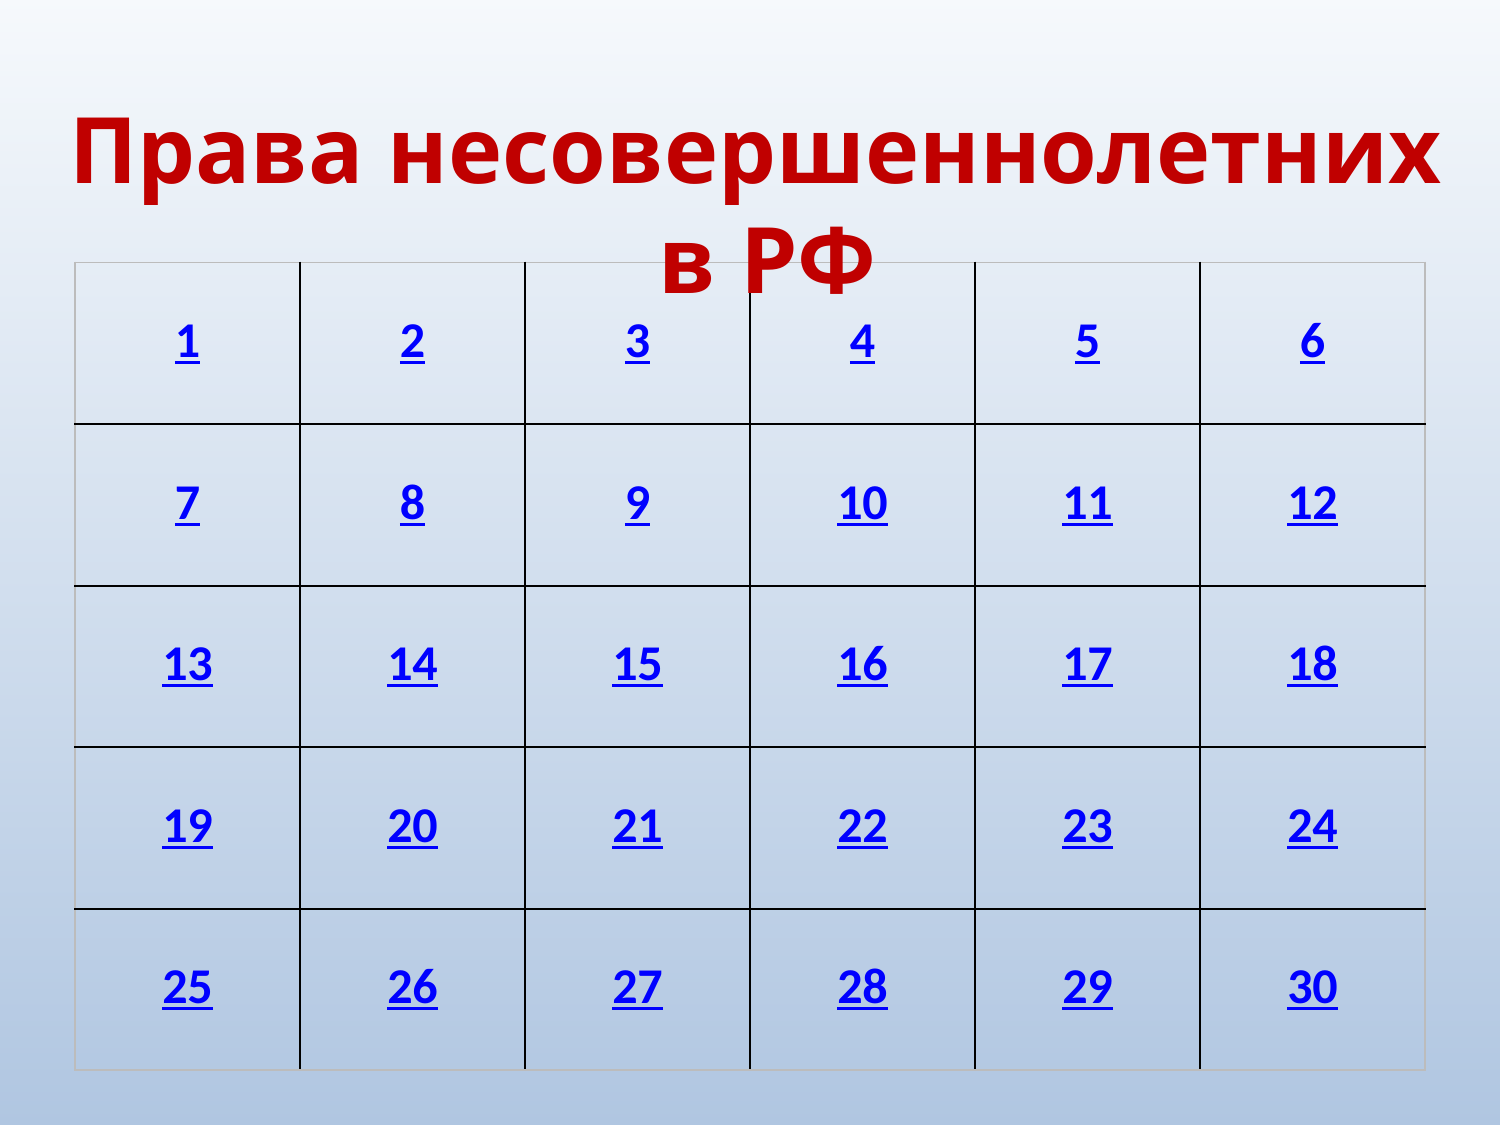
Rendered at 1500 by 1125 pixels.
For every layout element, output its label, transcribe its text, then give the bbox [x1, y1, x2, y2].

table_cell 14 [301, 587, 524, 746]
table_cell 30 [1201, 910, 1424, 1069]
table_header 1 [76, 319, 299, 423]
table_header 2 [301, 319, 524, 423]
table_cell 8 [301, 425, 524, 585]
table_header 3 [526, 319, 749, 423]
table_header 4 [751, 319, 974, 423]
table_cell 16 [751, 587, 974, 746]
table_cell 25 [76, 910, 299, 1069]
table_cell 9 [526, 425, 749, 585]
table_cell 10 [751, 425, 974, 585]
table_cell 13 [76, 587, 299, 746]
table_cell 21 [526, 748, 749, 908]
text_box Права несовершеннолетних в РФ [53, 84, 1483, 319]
table_header 5 [976, 319, 1199, 423]
table_cell 29 [976, 910, 1199, 1069]
table_cell 7 [76, 425, 299, 585]
table_cell 28 [751, 910, 974, 1069]
table_cell 24 [1201, 748, 1424, 908]
table_cell 17 [976, 587, 1199, 746]
table_header 6 [1201, 319, 1424, 423]
table_cell 19 [76, 748, 299, 908]
table_cell 23 [976, 748, 1199, 908]
table_cell 22 [751, 748, 974, 908]
table_cell 26 [301, 910, 524, 1069]
table_cell 18 [1201, 587, 1424, 746]
table_cell 27 [526, 910, 749, 1069]
table_cell 15 [526, 587, 749, 746]
table_cell 20 [301, 748, 524, 908]
table_cell 11 [976, 425, 1199, 585]
table_cell 12 [1201, 425, 1424, 585]
